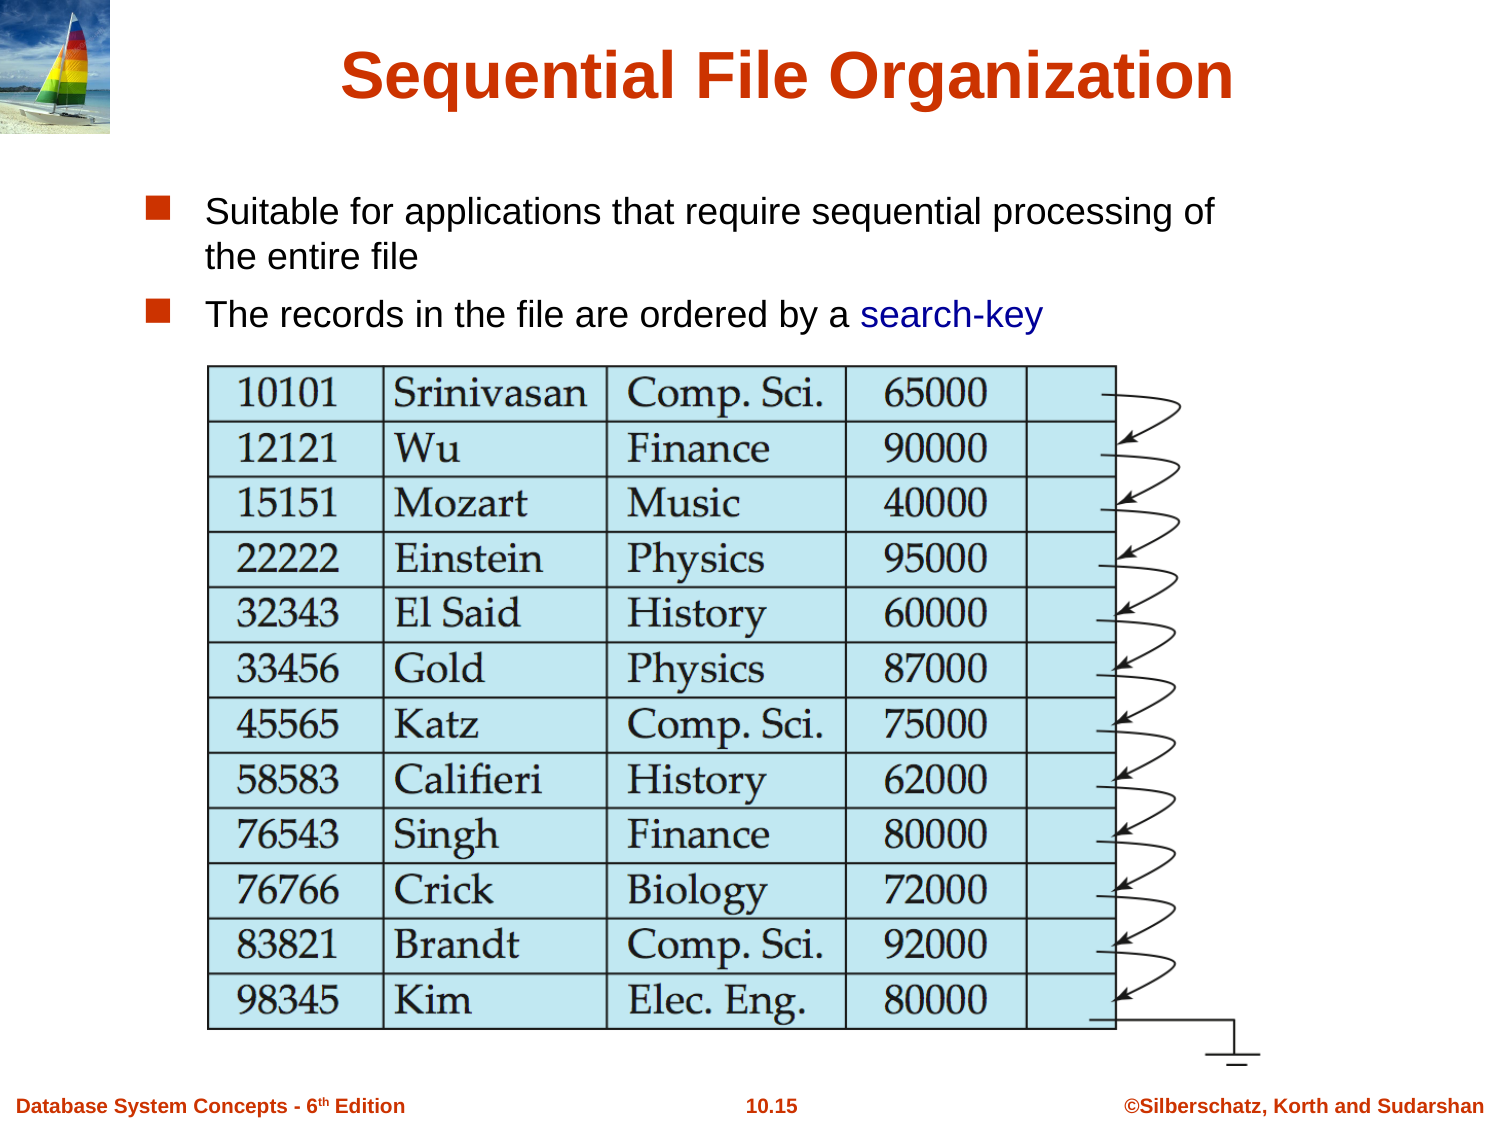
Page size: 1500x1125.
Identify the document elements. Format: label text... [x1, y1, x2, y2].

picture [207, 362, 1263, 1066]
title Sequential File Organization [125, 18, 1452, 120]
list Suitable for applications that require sequential processing of the entire file The records in the file are ordered by a search-key [133, 179, 1237, 399]
picture [0, 0, 110, 134]
